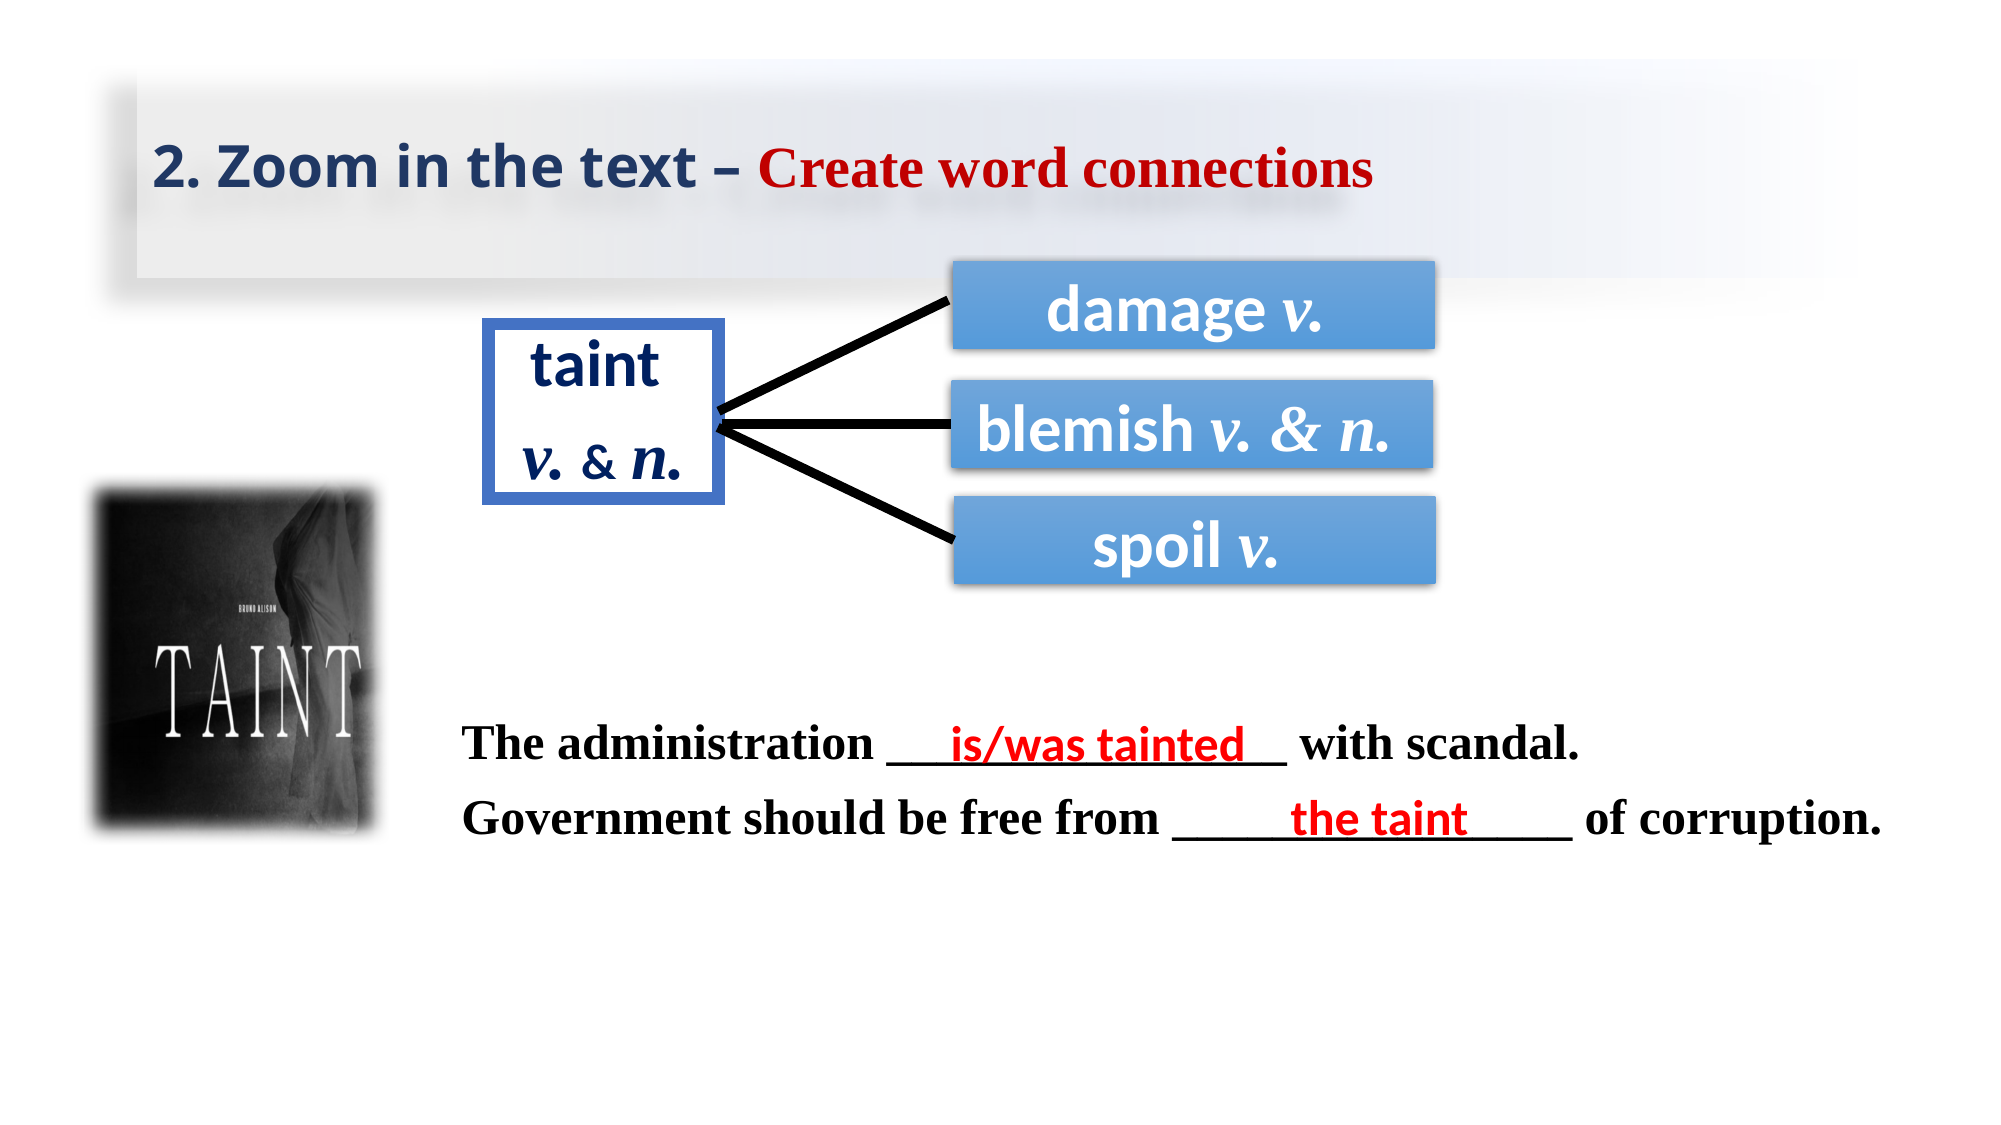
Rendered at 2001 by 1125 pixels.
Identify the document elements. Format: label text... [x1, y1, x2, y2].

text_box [717, 427, 1436, 584]
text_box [718, 261, 1435, 412]
text_box is/was tainted [889, 703, 1307, 780]
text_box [721, 380, 1434, 427]
text_box taint v. & n. [488, 323, 719, 499]
title 2. Zoom in the text – Create word connections [137, 59, 1863, 278]
text_box the taint [1171, 777, 1589, 854]
list The administration ________________ with scandal. Government should be free from ________________ of corruption. [441, 706, 2000, 1125]
picture [77, 471, 390, 846]
